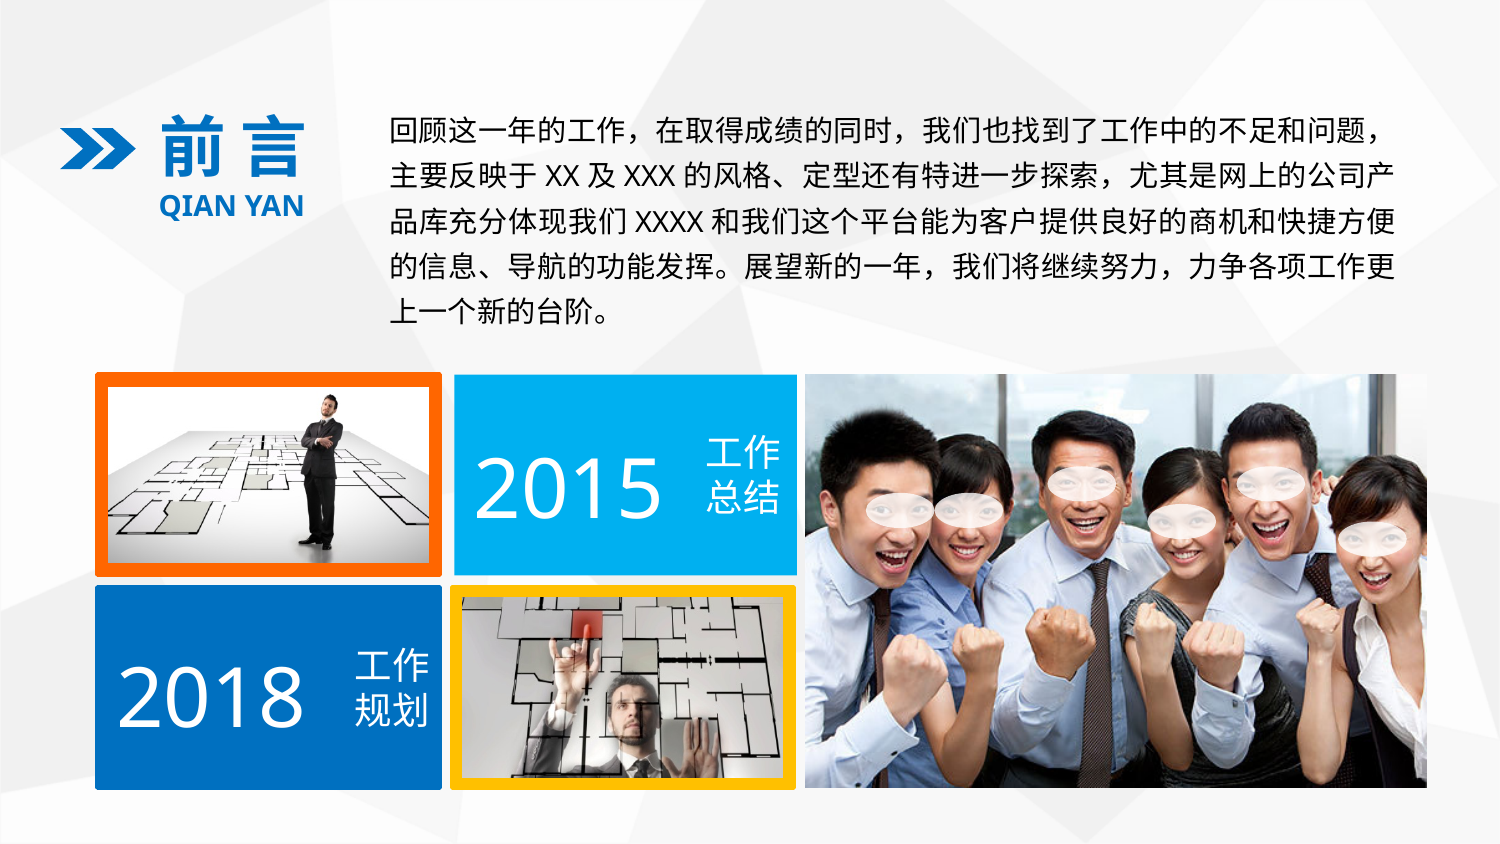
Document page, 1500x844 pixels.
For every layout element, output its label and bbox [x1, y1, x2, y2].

text_box [451, 586, 795, 789]
text_box [97, 374, 441, 576]
picture [0, 0, 1500, 844]
